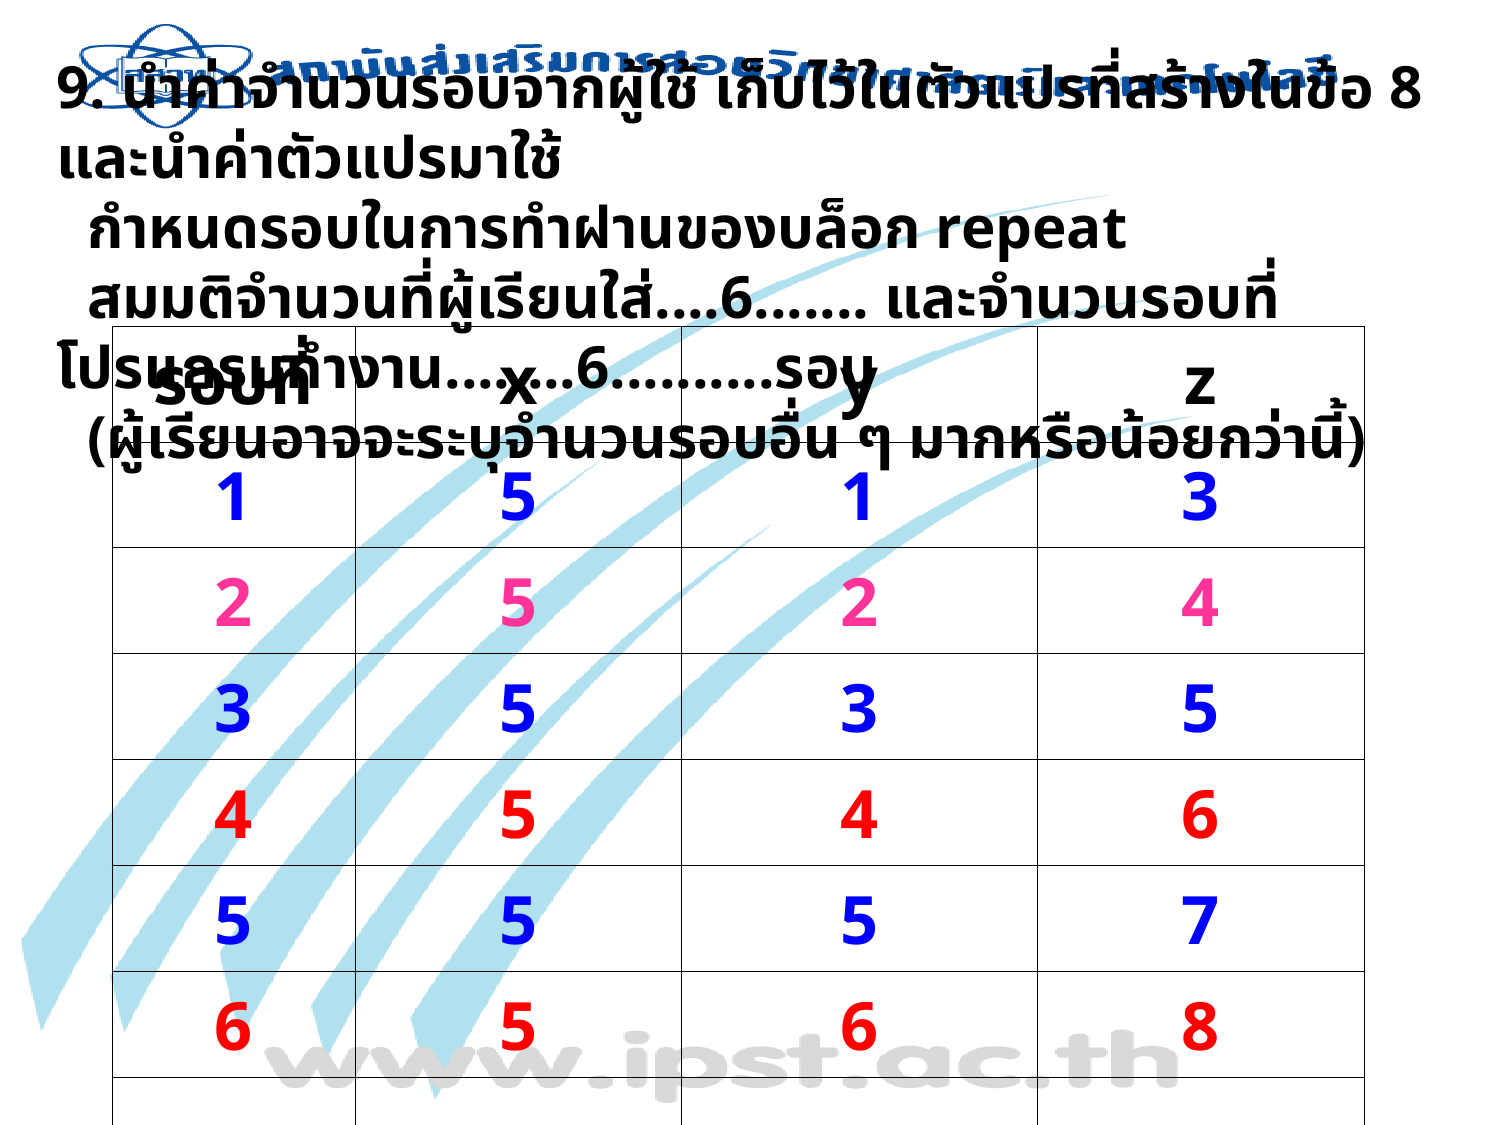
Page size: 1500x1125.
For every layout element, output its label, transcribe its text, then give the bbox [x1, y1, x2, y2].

table_cell .. [356, 1078, 681, 1125]
table_cell 5 [682, 866, 1037, 971]
text_box 9. นำค่าจำนวนรอบจากผู้ใช้ เก็บไว้ในตัวแปรที่สร้างในข้อ 8 และนำค่าตัวแปรมาใช้ กำหนดรอบในการทำฝานของบล็อก repeat สมมติจำนวนที่ผู้เรียนใส่....6....... และจำนวนรอบที่โปรแกรมทำงาน........6..........รอบ (ผู้เรียนอาจจะระบุจำนวนรอบอื่น ๆ มากหรือน้อยกว่านี้) [41, 42, 1483, 478]
table_cell 7 [1038, 866, 1364, 971]
table_cell 6 [682, 972, 1037, 1077]
table_cell 5 [113, 866, 355, 971]
table_cell .. [113, 1078, 355, 1125]
table_cell 3 [682, 654, 1037, 759]
table_cell 5 [356, 760, 681, 865]
table_cell 2 [682, 548, 1037, 653]
table_cell 1 [113, 478, 355, 547]
table_cell 5 [356, 654, 681, 759]
table_cell 6 [1038, 760, 1364, 865]
table_cell 4 [1038, 548, 1364, 653]
table_cell 3 [1038, 478, 1364, 547]
table_cell 2 [113, 548, 355, 653]
table_cell 5 [356, 972, 681, 1077]
table_cell .. [682, 1078, 1037, 1125]
table_cell .. [1038, 1078, 1364, 1125]
table_cell 3 [113, 654, 355, 759]
table_cell 5 [356, 548, 681, 653]
table_cell 4 [682, 760, 1037, 865]
table_cell 4 [113, 760, 355, 865]
table_cell 5 [356, 478, 681, 547]
table_cell 6 [113, 972, 355, 1077]
table_cell 8 [1038, 972, 1364, 1077]
table_cell 5 [1038, 654, 1364, 759]
picture [0, 0, 1500, 1125]
table_cell 1 [682, 478, 1037, 547]
table_cell 5 [356, 866, 681, 971]
